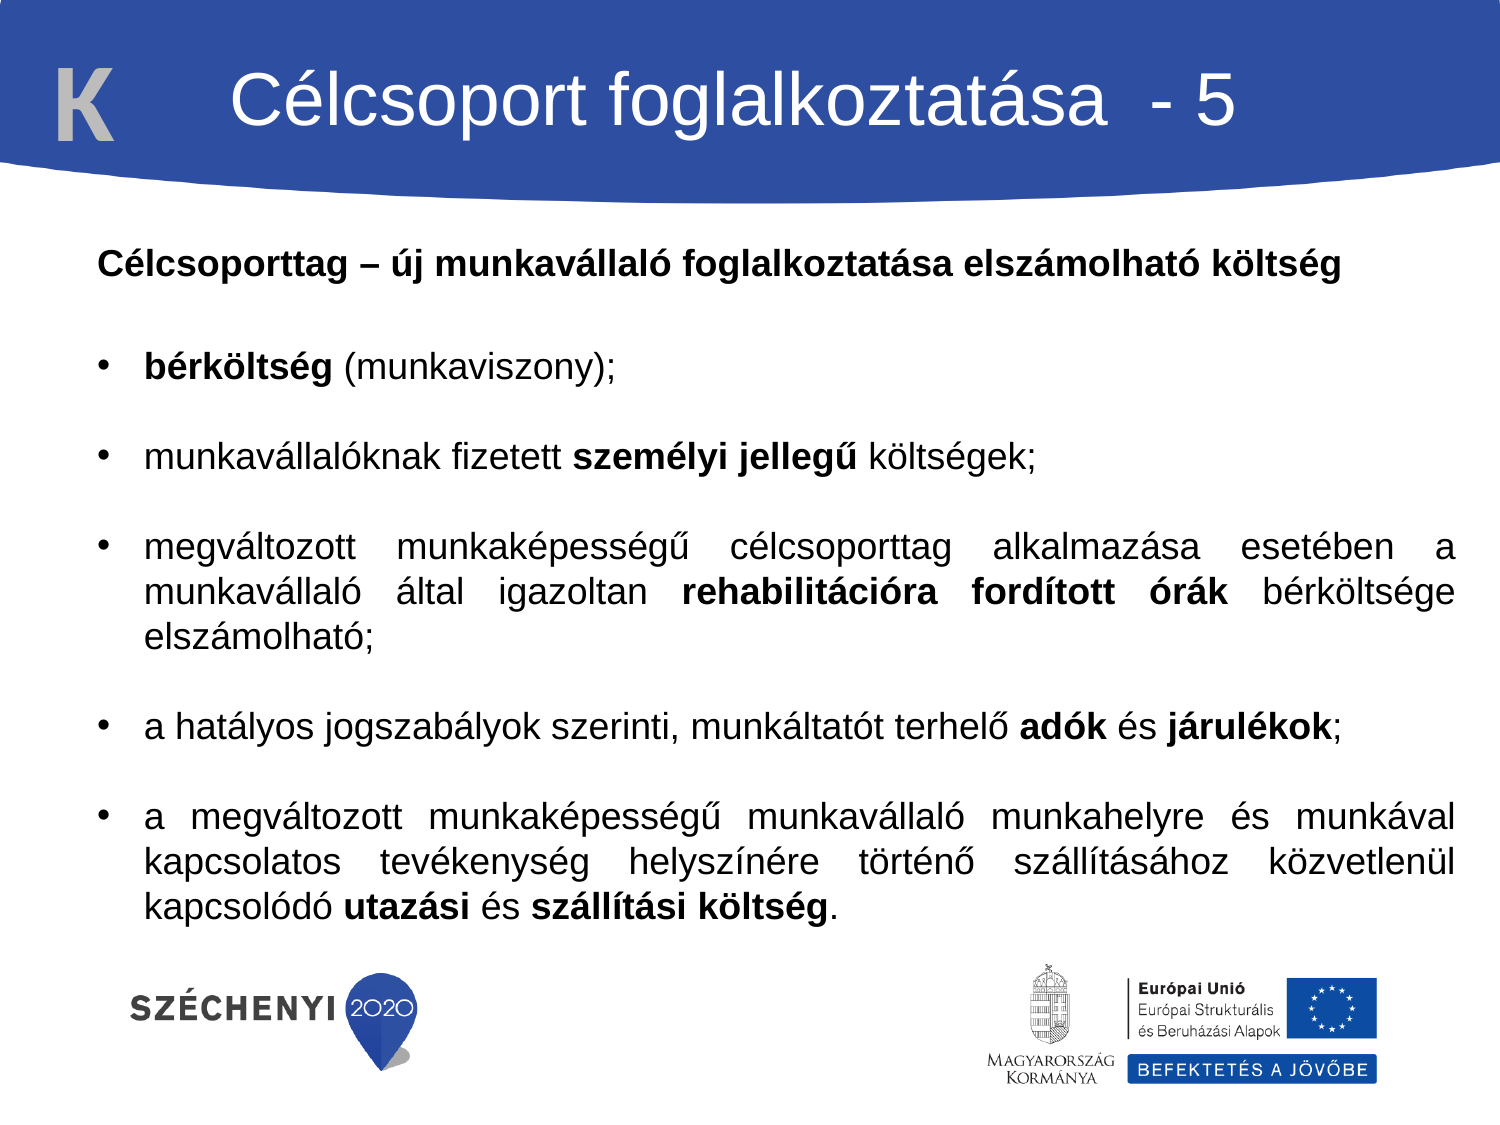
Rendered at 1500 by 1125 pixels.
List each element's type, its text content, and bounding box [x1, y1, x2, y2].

text_box K [38, 21, 130, 172]
text_box Célcsoport foglalkoztatása - 5 [171, 42, 1317, 148]
picture [0, 0, 1500, 1125]
text_box Célcsoporttag – új munkavállaló foglalkoztatása elszámolható költség bérköltség (munkaviszony); munkavállalóknak fizetett személyi jellegű költségek; megváltozott munkaképességű célcsoporttag alkalmazása esetében a munkavállaló által igazoltan rehabilitációra fordított órák bérköltsége elszámolható; a hatályos jogszabályok szerinti, munkáltatót terhelő adók és járulékok; a megváltozott munkaképességű munkavállaló munkahelyre és munkával kapcsolatos tevékenység helyszínére történő szállításához közvetlenül kapcsolódó utazási és szállítási költség. [53, 231, 1471, 787]
